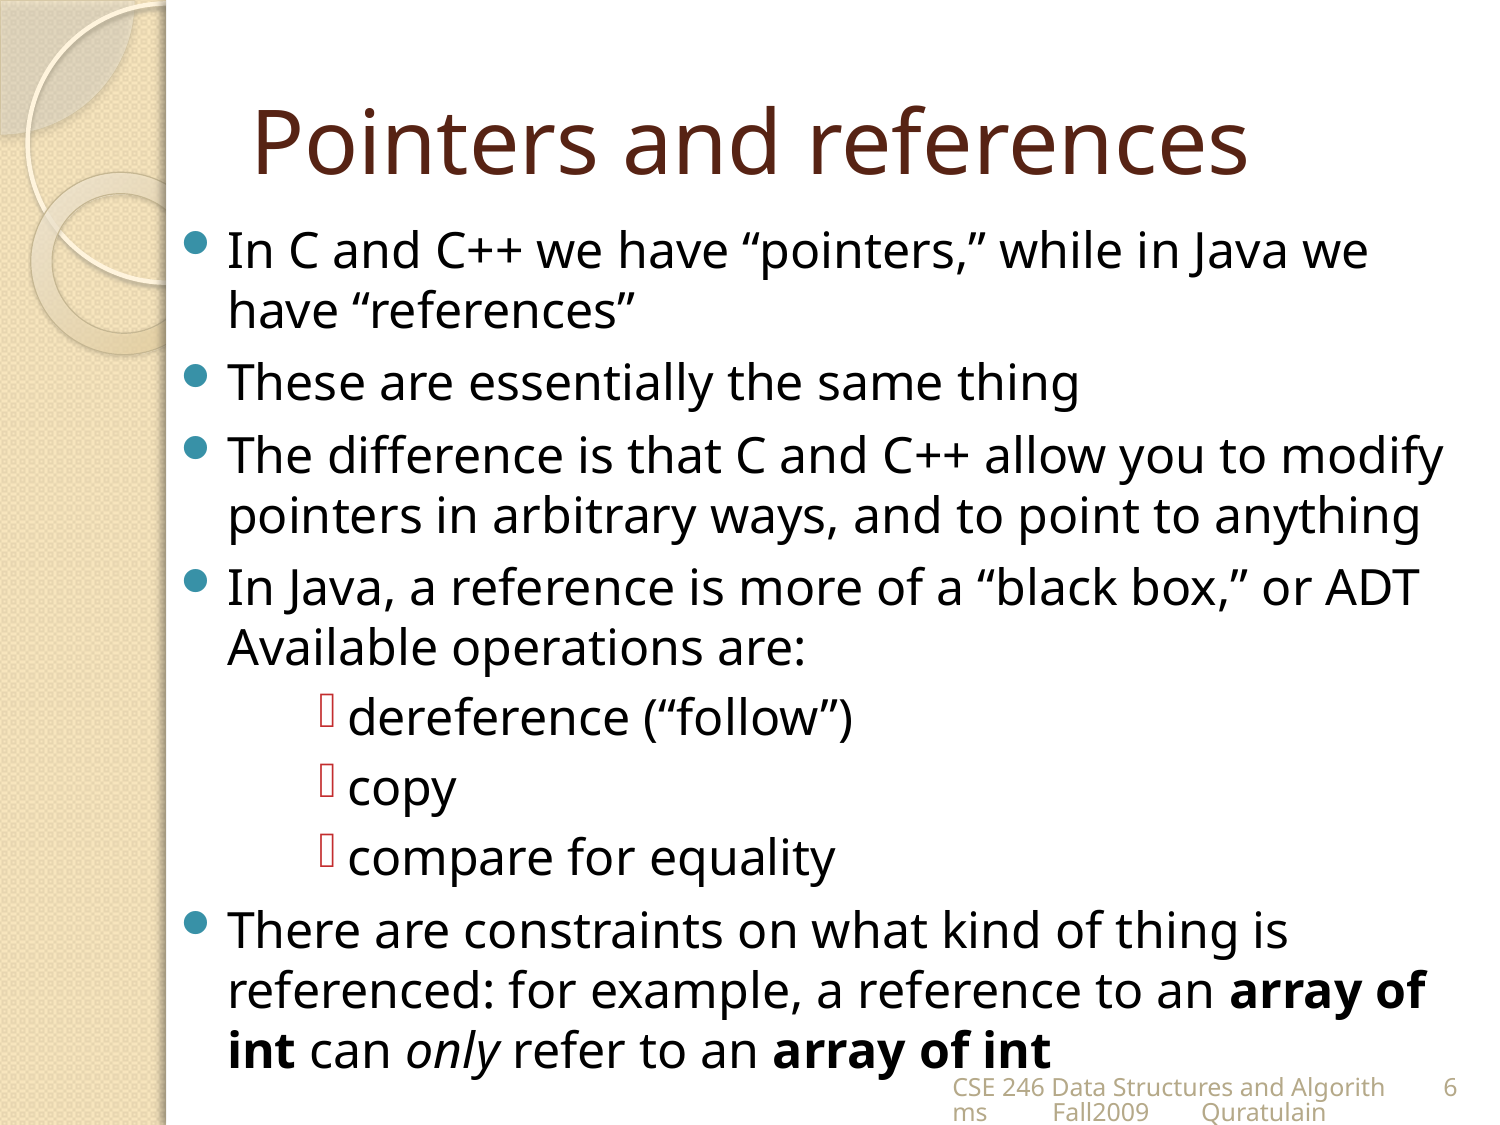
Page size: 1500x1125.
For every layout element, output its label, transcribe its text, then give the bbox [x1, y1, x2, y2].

slide_number 6 [1413, 1075, 1488, 1113]
footer CSE 246 Data Structures and Algorithms Fall2009 Quratulain [937, 1034, 1413, 1113]
list In C and C++ we have “pointers,” while in Java we have “references” These are essentially the same thing The difference is that C and C++ allow you to modify pointers in arbitrary ways, and to point to anything In Java, a reference is more of a “black box,” or ADT Available operations are: dereference (“follow”) copy compare for equality There are constraints on what kind of thing is referenced: for example, a reference to an array of int can only refer to an array of int [152, 210, 1500, 1075]
title Pointers and references [235, 45, 1466, 210]
